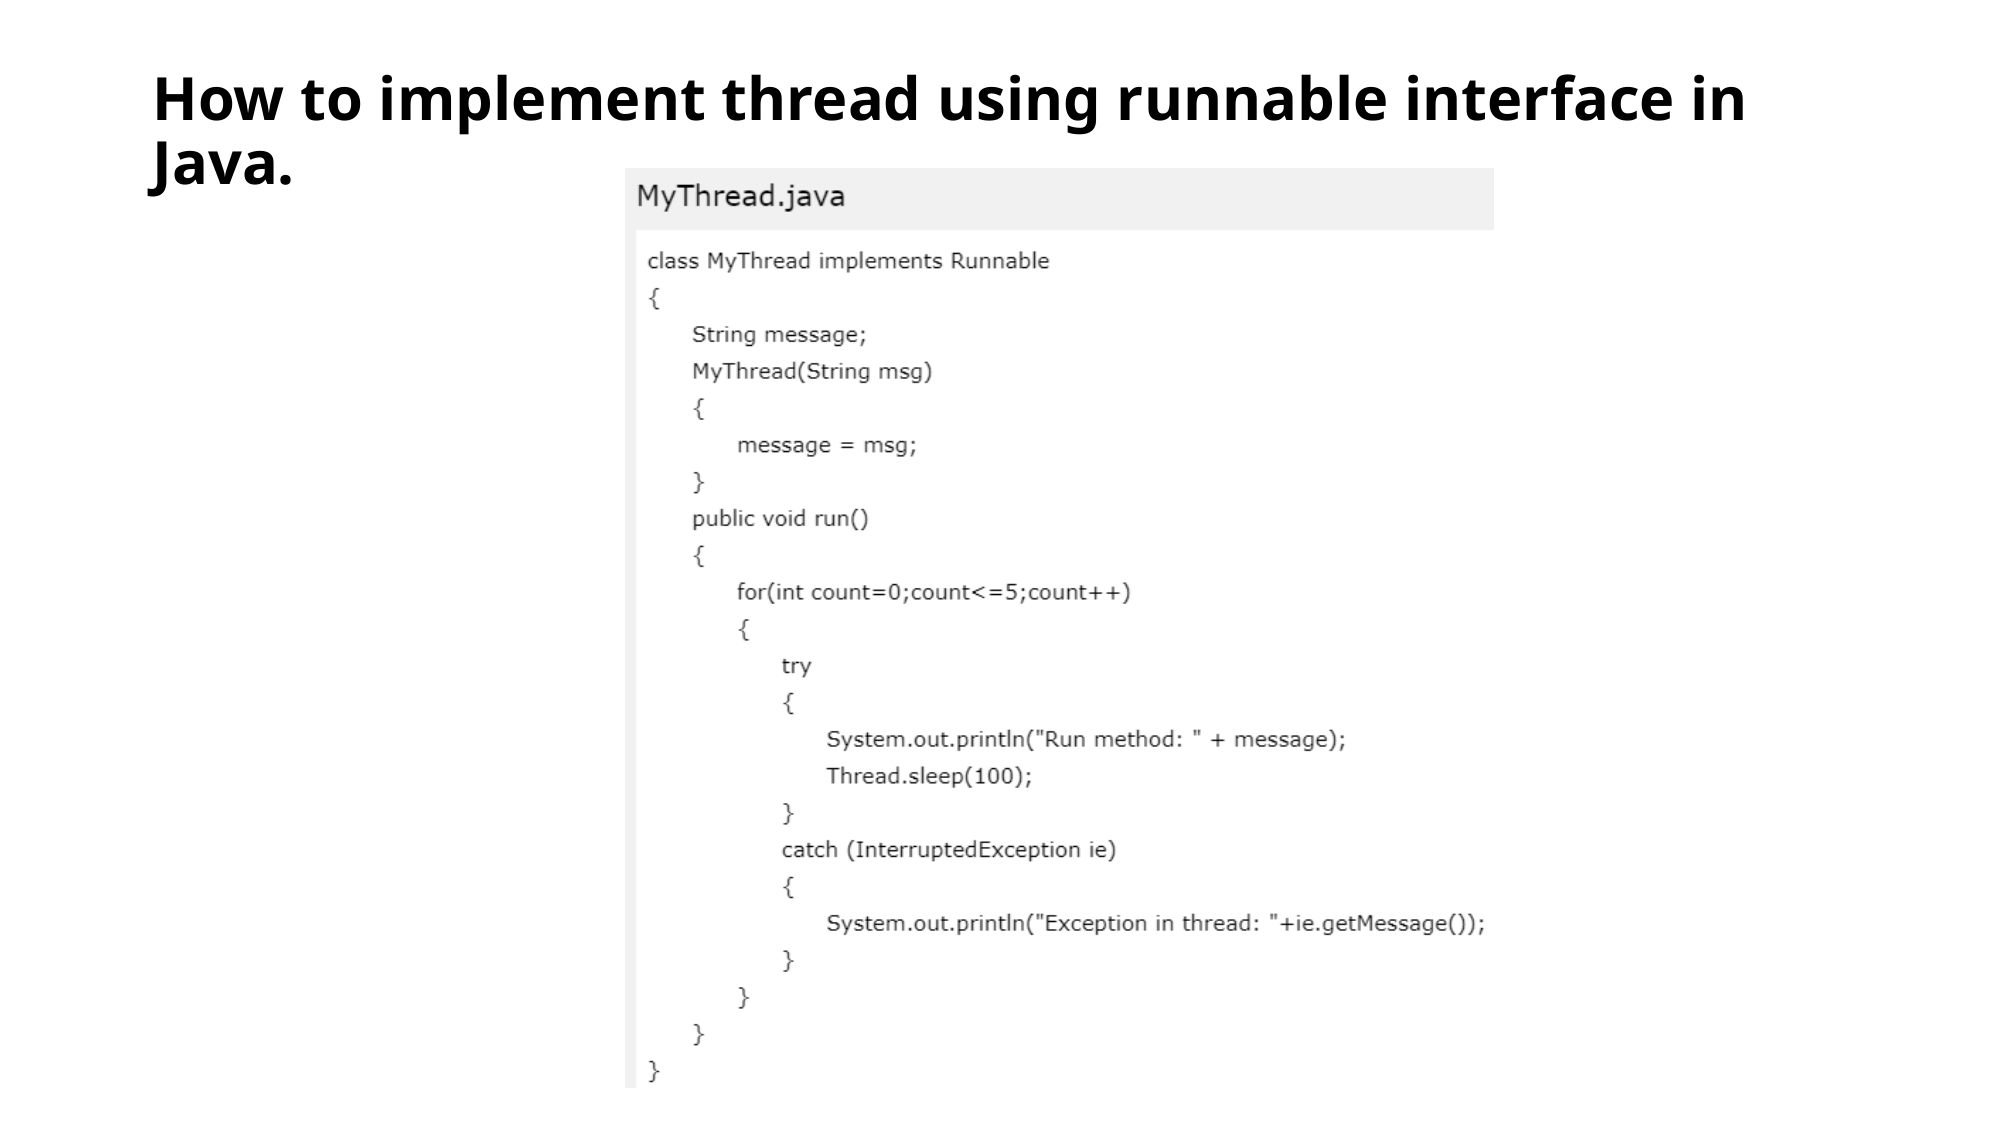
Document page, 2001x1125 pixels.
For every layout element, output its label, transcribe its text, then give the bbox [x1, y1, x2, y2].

picture [625, 168, 1494, 1088]
title How to implement thread using runnable interface in Java. [137, 59, 1863, 278]
